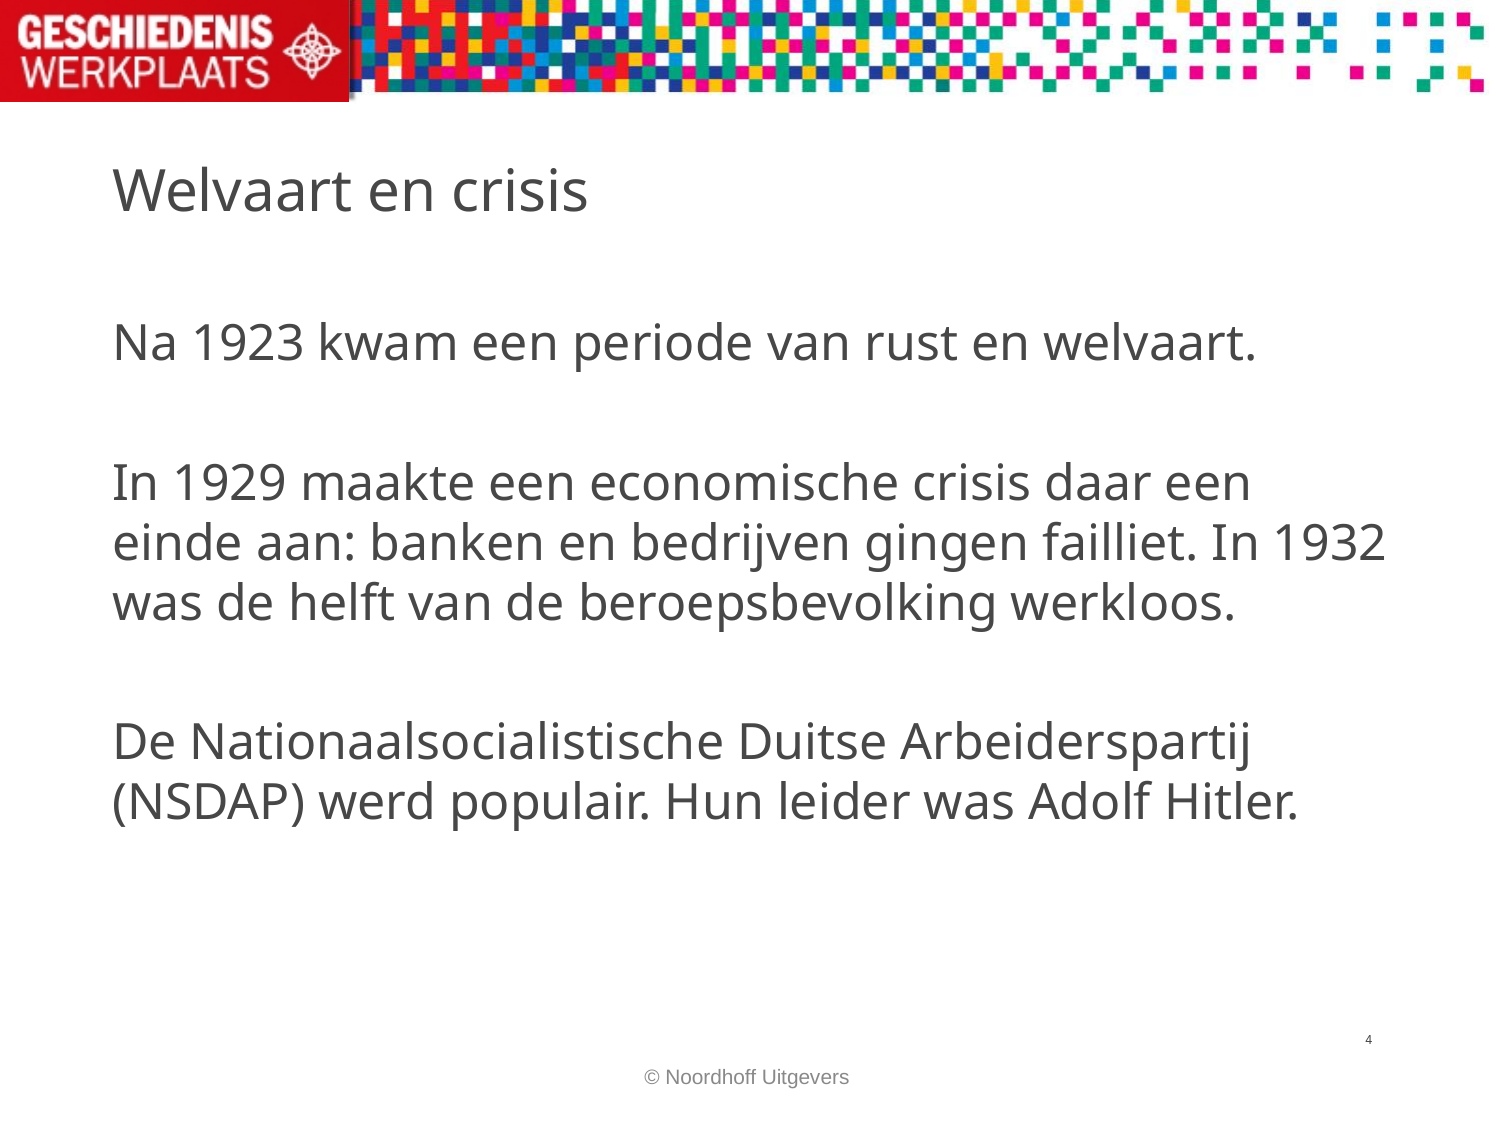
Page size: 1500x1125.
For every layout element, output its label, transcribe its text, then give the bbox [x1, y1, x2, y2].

list Na 1923 kwam een periode van rust en welvaart. In 1929 maakte een economische crisis daar een einde aan: banken en bedrijven gingen failliet. In 1932 was de helft van de beroepsbevolking werkloos. De Nationaalsocialistische Duitse Arbeiderspartij (NSDAP) werd populair. Hun leider was Adolf Hitler. [112, 302, 1409, 988]
text_box © Noordhoff Uitgevers [512, 1045, 988, 1106]
picture [0, 0, 1500, 1125]
title Welvaart en crisis [112, 145, 1401, 256]
slide_number 4 [1325, 1025, 1388, 1063]
